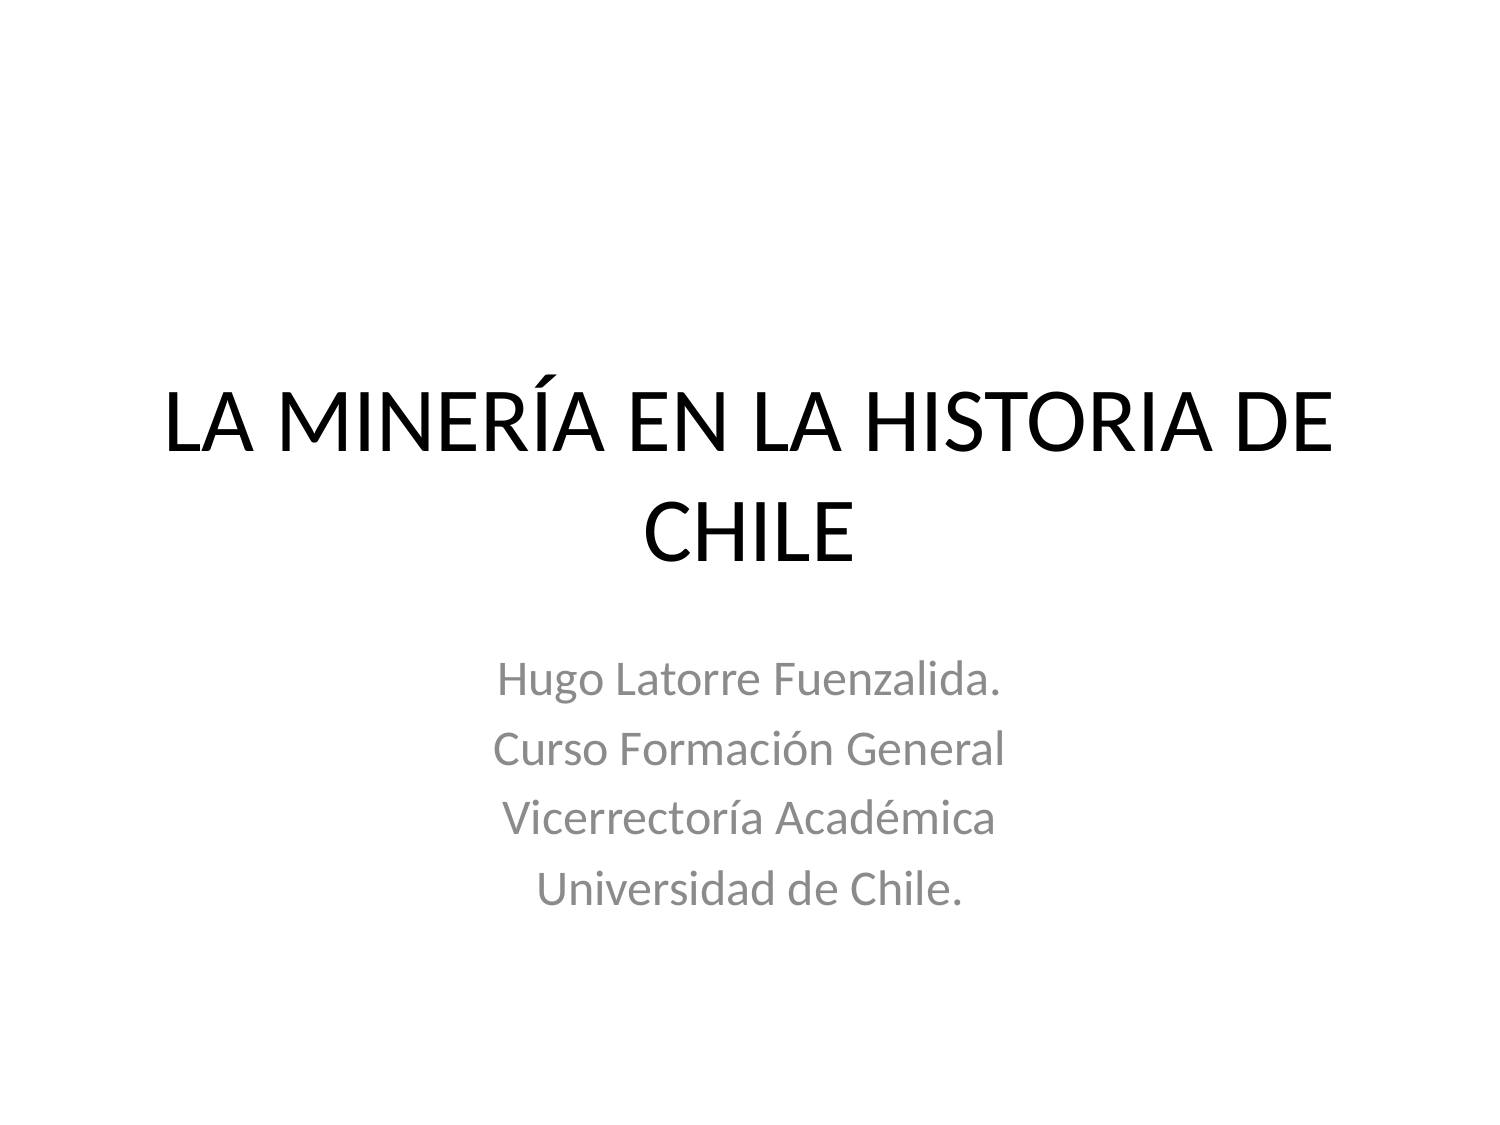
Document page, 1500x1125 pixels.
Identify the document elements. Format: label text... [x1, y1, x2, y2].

title LA MINERÍA EN LA HISTORIA DE CHILE [112, 349, 1388, 591]
subtitle Hugo Latorre Fuenzalida. Curso Formación General Vicerrectoría Académica Universidad de Chile. [225, 637, 1275, 925]
